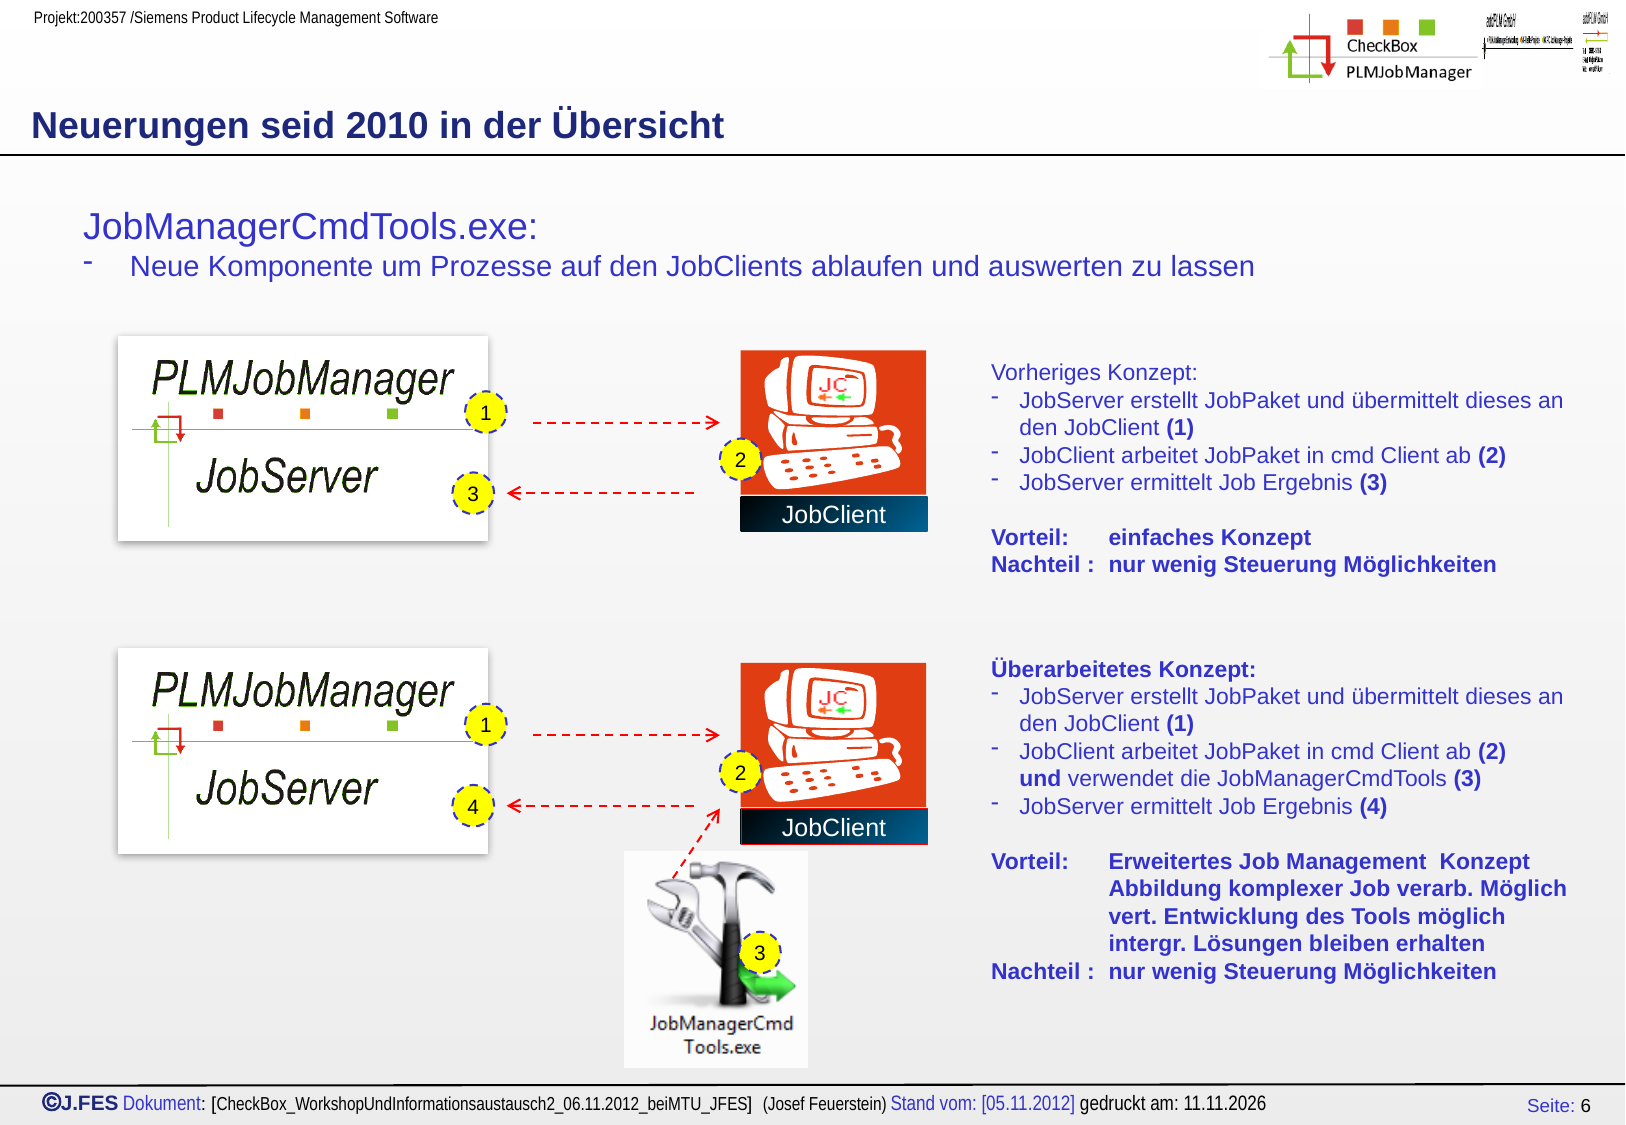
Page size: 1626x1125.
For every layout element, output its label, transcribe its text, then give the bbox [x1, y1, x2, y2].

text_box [740, 350, 928, 533]
picture [132, 662, 474, 840]
picture [624, 851, 808, 1068]
picture [1263, 10, 1482, 73]
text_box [672, 808, 721, 879]
text_box 2 [719, 751, 735, 792]
text_box 1 [477, 391, 507, 433]
text_box 3 [477, 472, 495, 514]
picture [132, 350, 474, 527]
text_box 1 [477, 703, 507, 746]
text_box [740, 662, 928, 845]
text_box 2 [719, 439, 735, 480]
text_box 4 [477, 785, 495, 827]
text_box Überarbeitetes Konzept: JobServer erstellt JobPaket und übermittelt dieses an den JobClient (1) JobClient arbeitet JobPaket in cmd Client ab (2) und verwendet die JobManagerCmdTools (3) JobServer ermittelt Job Ergebnis (4) Vorteil: Erweitertes Job Management Konzept Abbildung komplexer Job verarb. Möglich vert. Entwicklung des Tools möglich intergr. Lösungen bleiben erhalten Nachteil : nur wenig Steuerung Möglichkeiten [976, 646, 1616, 991]
text_box JobManagerCmdTools.exe: Neue Komponente um Prozesse auf den JobClients ablaufen und auswerten zu lassen [68, 195, 1547, 290]
title Neuerungen seid 2010 in der Übersicht [30, 73, 1600, 148]
text_box Vorheriges Konzept: JobServer erstellt JobPaket und übermittelt dieses an den JobClient (1) JobClient arbeitet JobPaket in cmd Client ab (2) JobServer ermittelt Job Ergebnis (3) Vorteil: einfaches Konzept Nachteil : nur wenig Steuerung Möglichkeiten [976, 350, 1582, 585]
